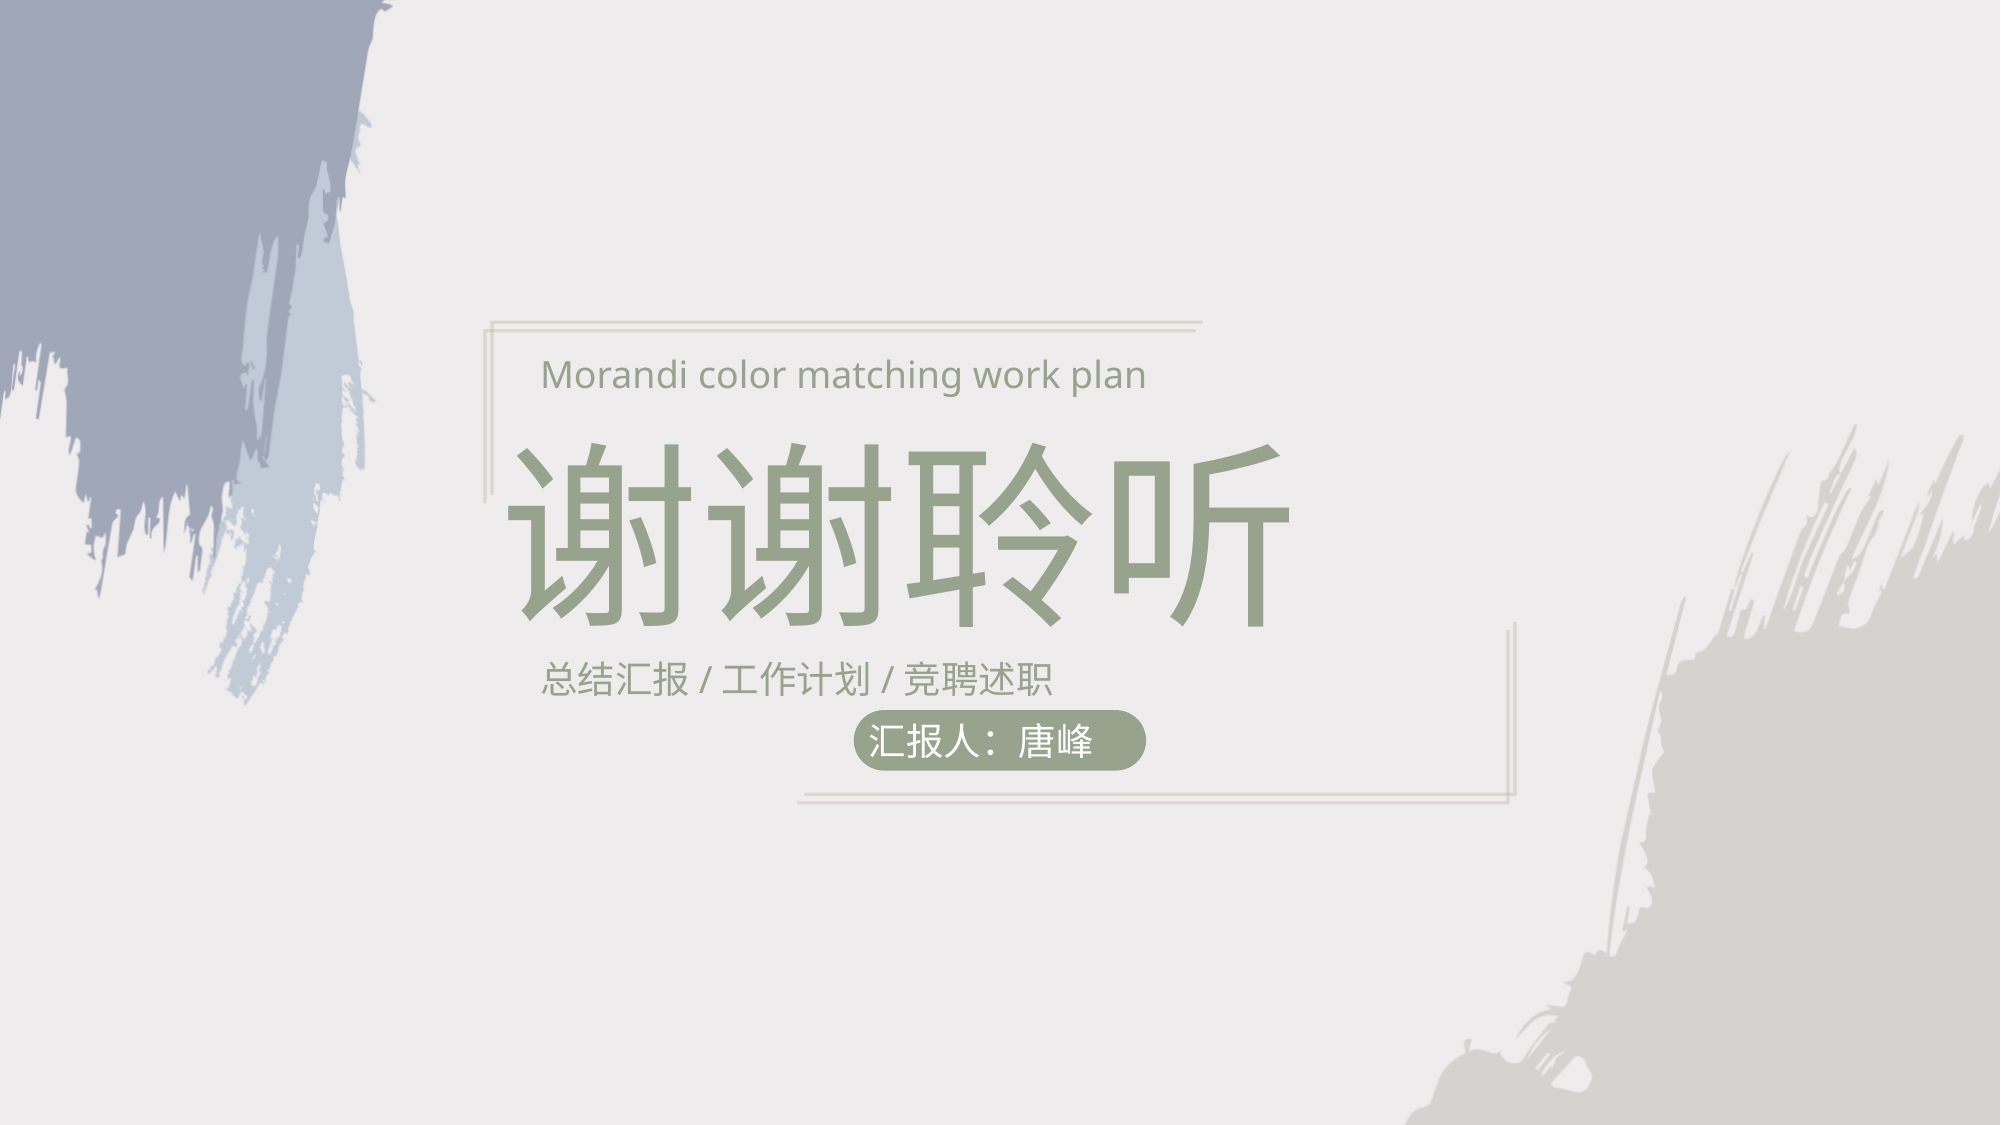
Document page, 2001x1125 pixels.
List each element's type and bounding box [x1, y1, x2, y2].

picture [0, 0, 2000, 1125]
text_box [484, 321, 1516, 803]
